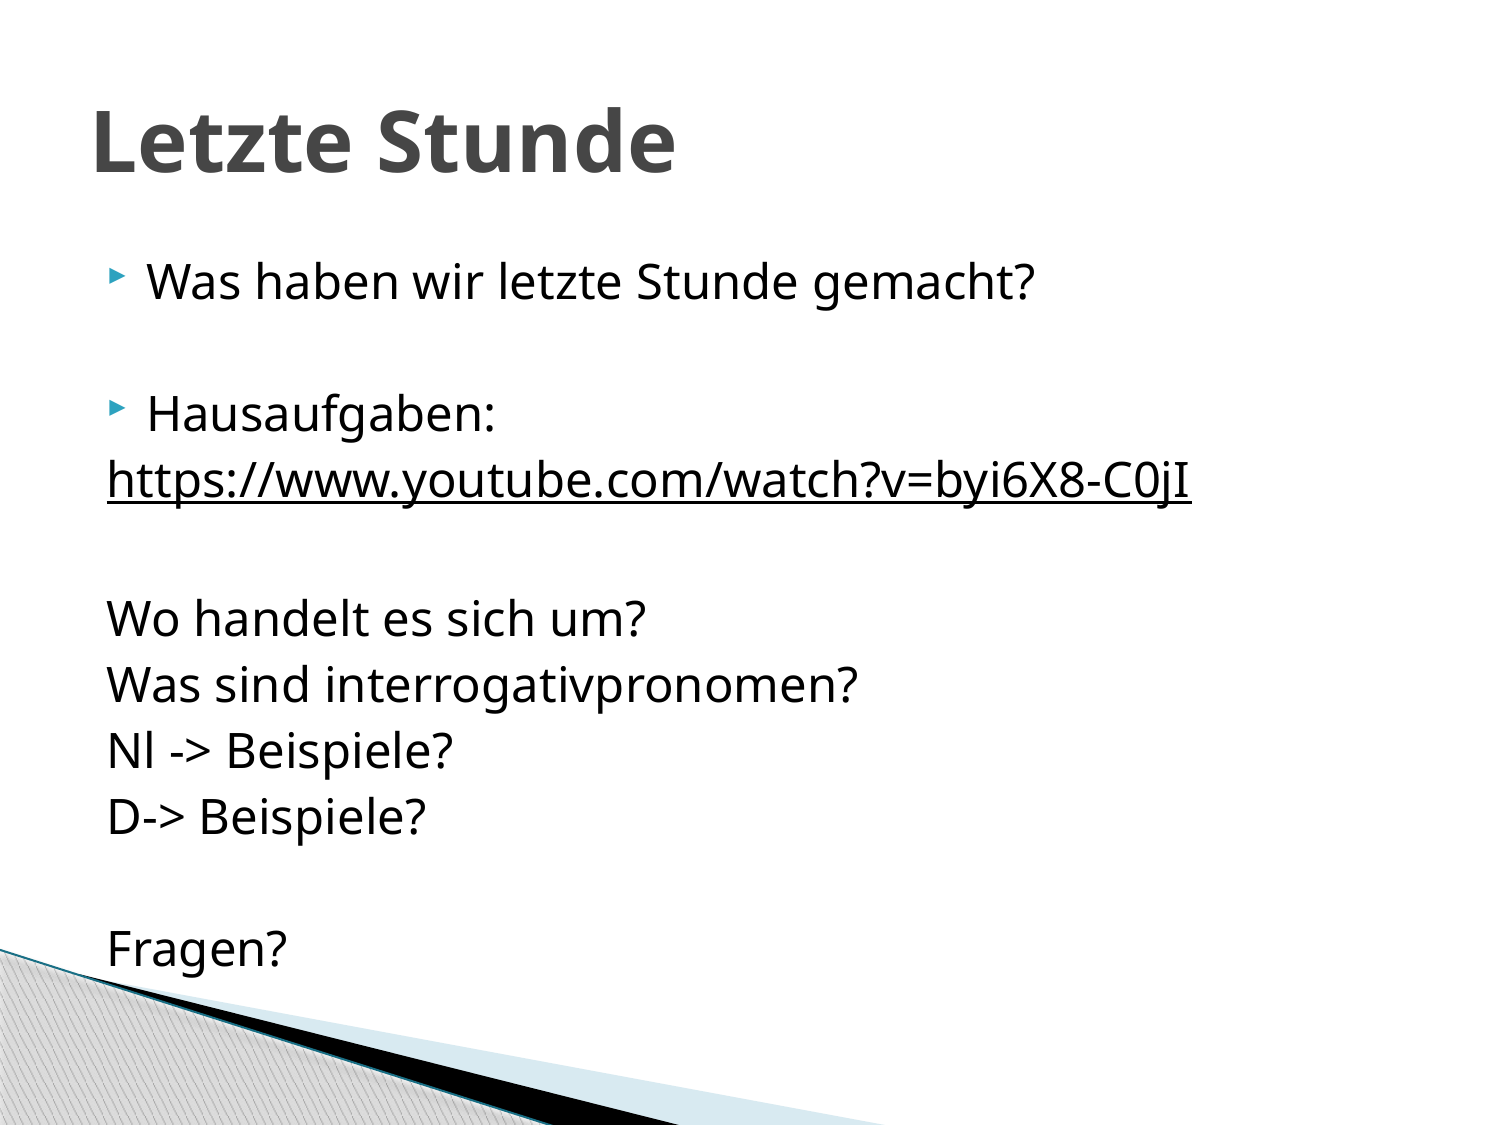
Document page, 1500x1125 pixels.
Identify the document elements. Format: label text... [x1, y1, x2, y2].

list Was haben wir letzte Stunde gemacht? Hausaufgaben: https://www.youtube.com/watch?v=byi6X8-C0jI Wo handelt es sich um? Was sind interrogativpronomen? Nl -> Beispiele? D-> Beispiele? Fragen? [75, 243, 1425, 986]
title Letzte Stunde [75, 45, 1425, 233]
